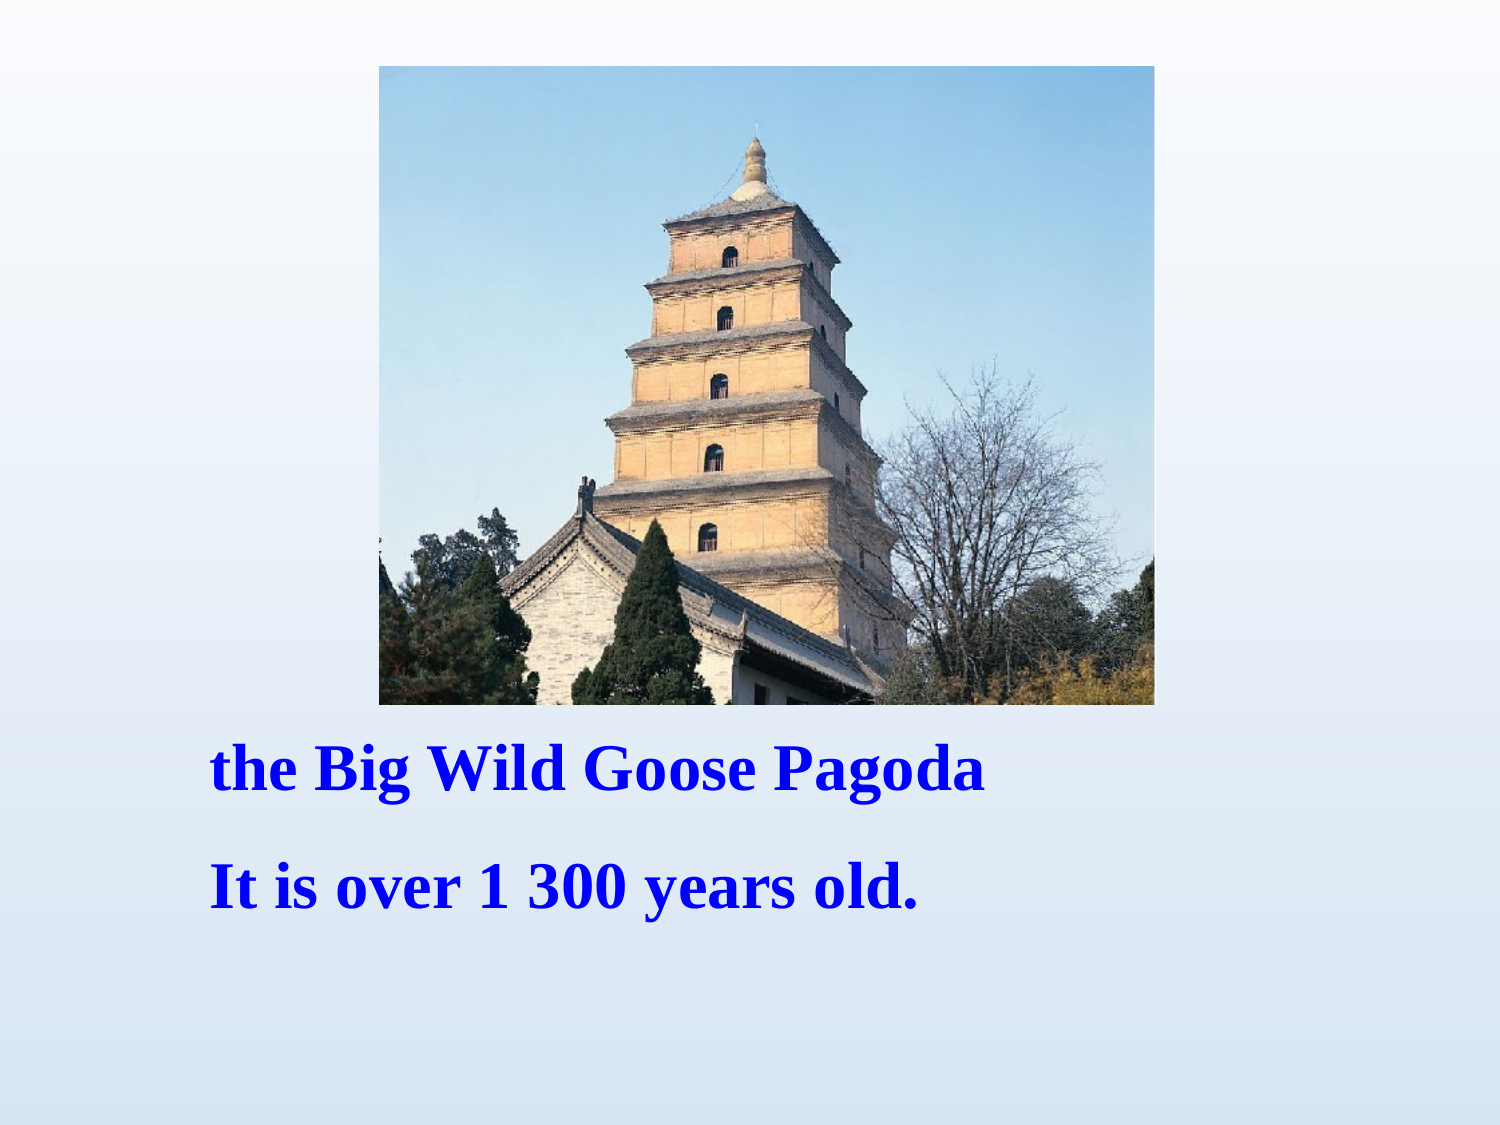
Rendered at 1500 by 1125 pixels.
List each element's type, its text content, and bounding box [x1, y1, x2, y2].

text_box It is over 1 300 years old. [194, 834, 1223, 930]
text_box the Big Wild Goose Pagoda [194, 716, 1258, 811]
picture [379, 66, 1156, 706]
